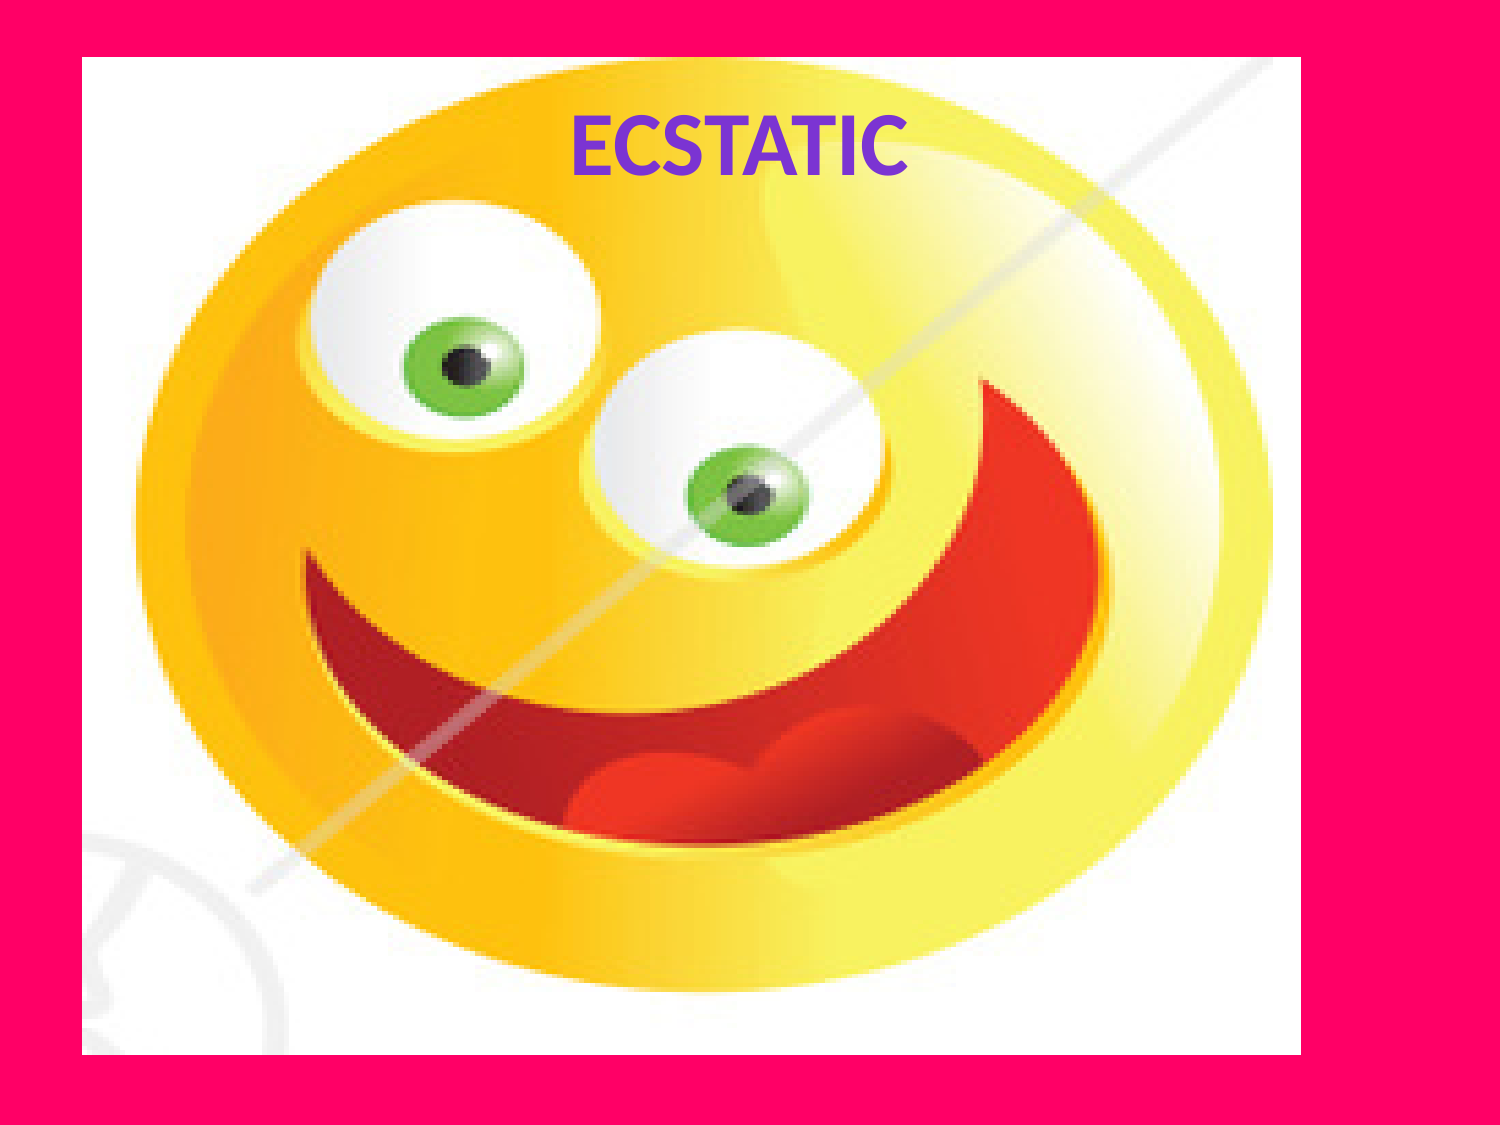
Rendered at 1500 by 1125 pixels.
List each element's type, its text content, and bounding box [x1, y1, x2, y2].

title Ecstatic [75, 45, 1425, 233]
picture [81, 57, 1301, 1055]
